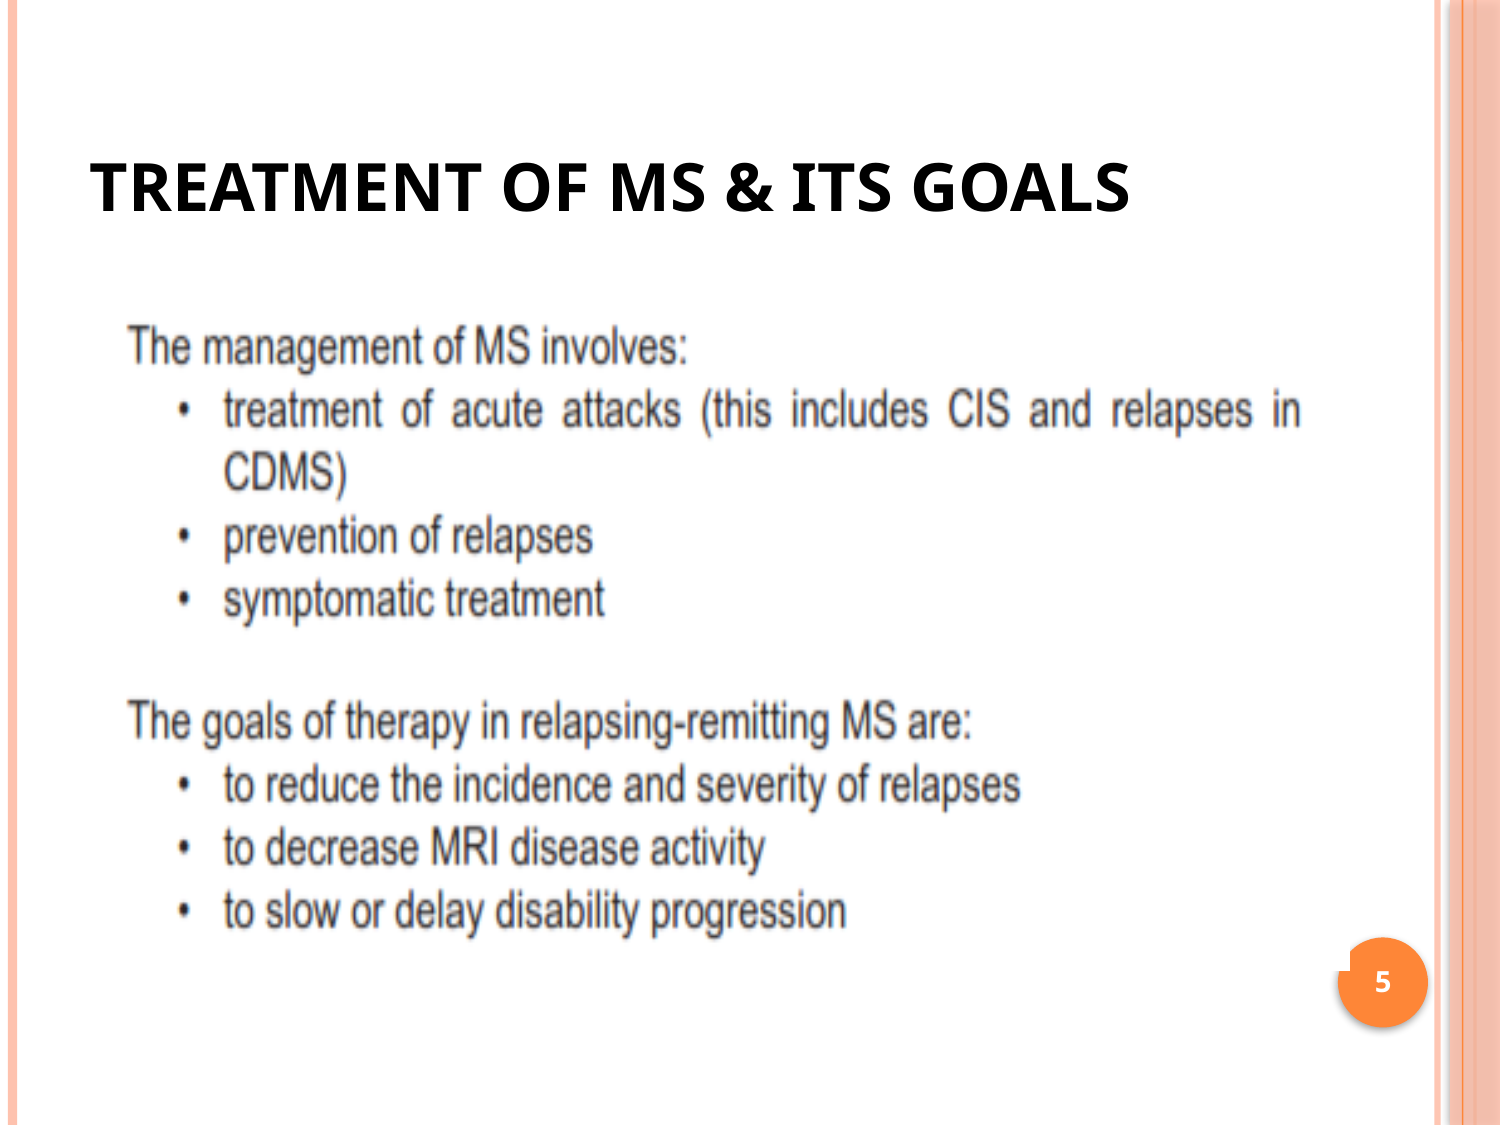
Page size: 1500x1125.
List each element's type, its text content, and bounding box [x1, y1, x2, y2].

title Treatment of MS & its Goals [75, 45, 1300, 233]
slide_number 5 [1333, 940, 1434, 1027]
picture [89, 280, 1351, 972]
